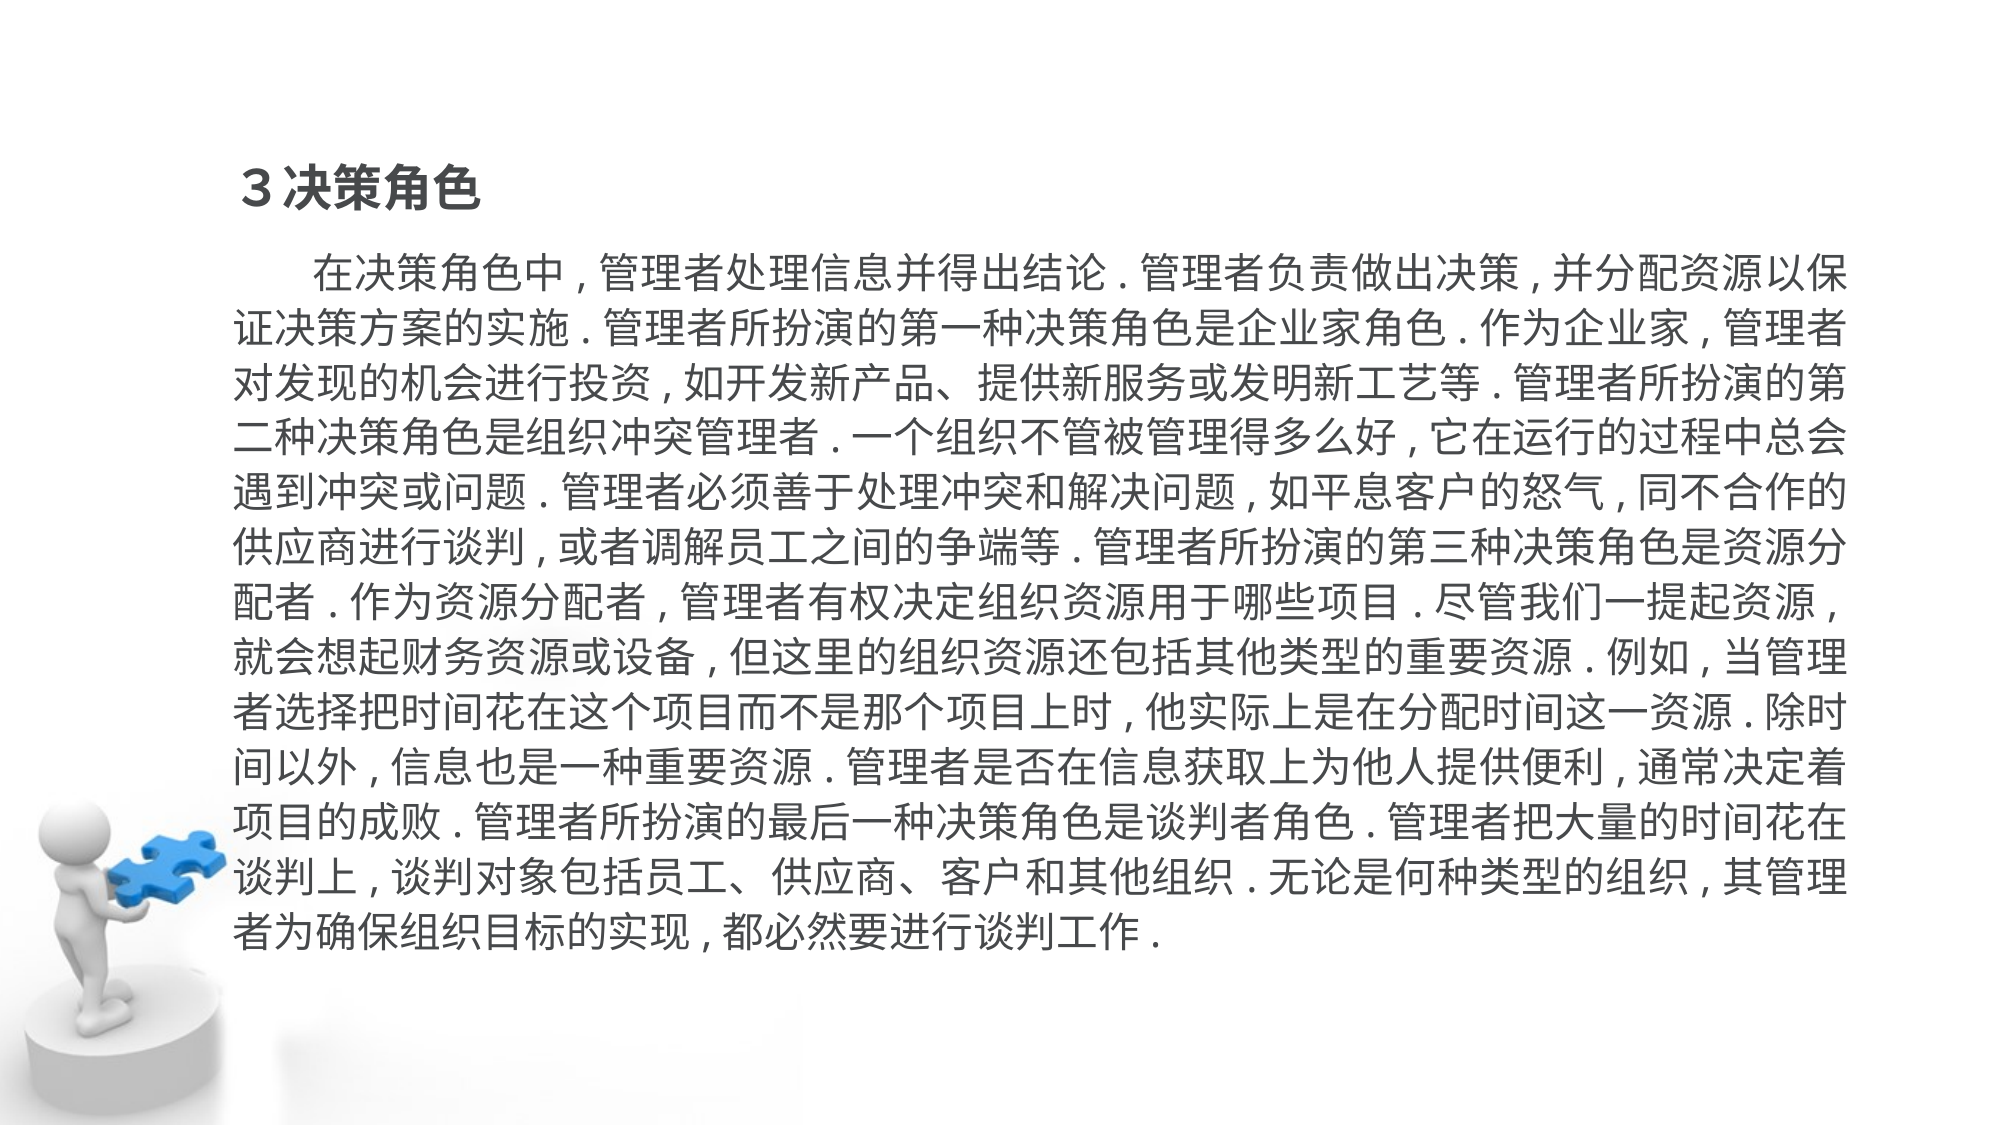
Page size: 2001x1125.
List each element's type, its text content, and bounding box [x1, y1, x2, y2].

picture [0, 383, 1296, 1125]
list ３决策角色 在决策角色中,管理者处理信息并得出结论.管理者负责做出决策,并分配资源以保证决策方案的实施.管理者所扮演的第一种决策角色是企业家角色.作为企业家,管理者对发现的机会进行投资,如开发新产品、提供新服务或发明新工艺等.管理者所扮演的第二种决策角色是组织冲突管理者.一个组织不管被管理得多么好,它在运行的过程中总会遇到冲突或问题.管理者必须善于处理冲突和解决问题,如平息客户的怒气,同不合作的供应商进行谈判,或者调解员工之间的争端等.管理者所扮演的第三种决策角色是资源分配者.作为资源分配者,管理者有权决定组织资源用于哪些项目.尽管我们一提起资源,就会想起财务资源或设备,但这里的组织资源还包括其他类型的重要资源.例如,当管理者选择把时间花在这个项目而不是那个项目上时,他实际上是在分配时间这一资源.除时间以外,信息也是一种重要资源.管理者是否在信息获取上为他人提供便利,通常决定着项目的成败.管理者所扮演的最后一种决策角色是谈判者角色.管理者把大量的时间花在谈判上,谈判对象包括员工、供应商、客户和其他组织.无论是何种类型的组织,其管理者为确保组织目标的实现,都必然要进行谈判工作. [217, 142, 1864, 1014]
